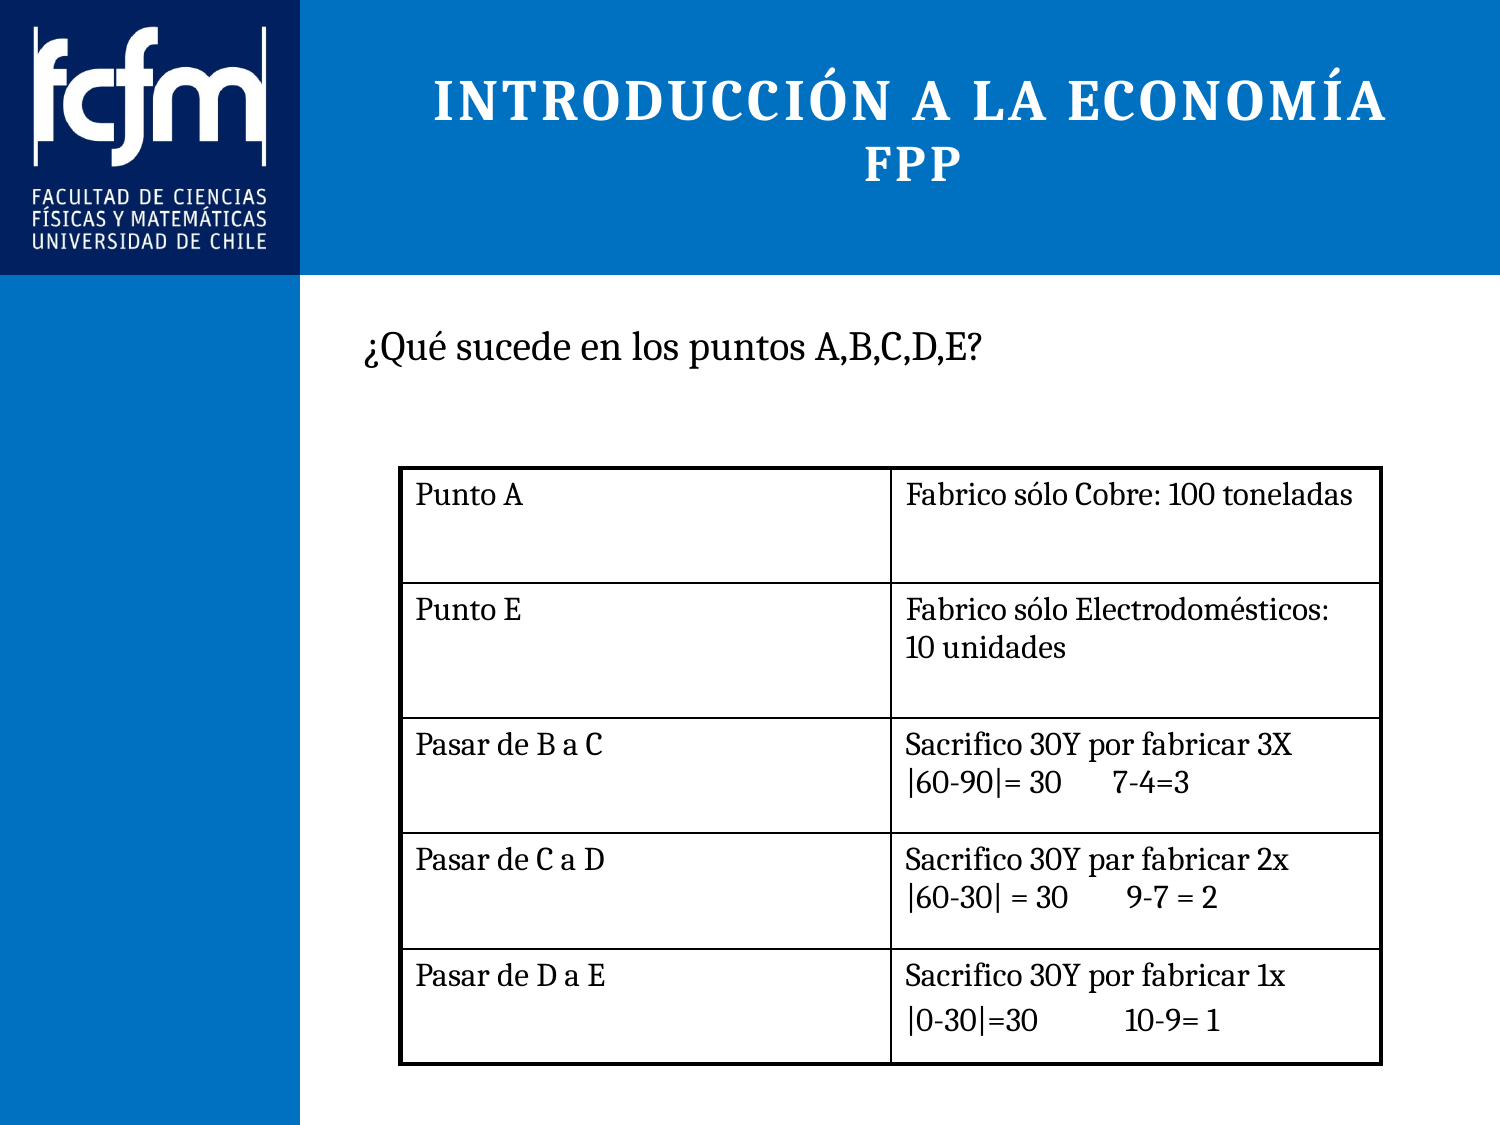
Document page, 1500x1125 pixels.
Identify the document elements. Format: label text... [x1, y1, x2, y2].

text_box ¿Qué sucede en los puntos A,B,C,D,E? [348, 311, 1381, 437]
picture [29, 18, 272, 254]
table_header Fabrico sólo Cobre: 100 toneladas [892, 470, 1379, 582]
title Introducción a la economía FPP [399, 37, 1425, 225]
table_header Punto A [403, 470, 890, 582]
table_cell Sacrifico 30Y por fabricar 3X |60-90|= 30 7-4=3 [892, 719, 1379, 832]
table_cell Fabrico sólo Electrodomésticos: 10 unidades [892, 584, 1379, 717]
table_cell Pasar de D a E [403, 950, 890, 1062]
table_cell Punto E [403, 584, 890, 717]
table_cell Pasar de C a D [403, 834, 890, 948]
table_cell Sacrifico 30Y par fabricar 2x |60-30| = 30 9-7 = 2 [892, 834, 1379, 948]
table_cell Sacrifico 30Y por fabricar 1x |0-30|=30 10-9= 1 [892, 950, 1379, 1062]
table_cell Pasar de B a C [403, 719, 890, 832]
